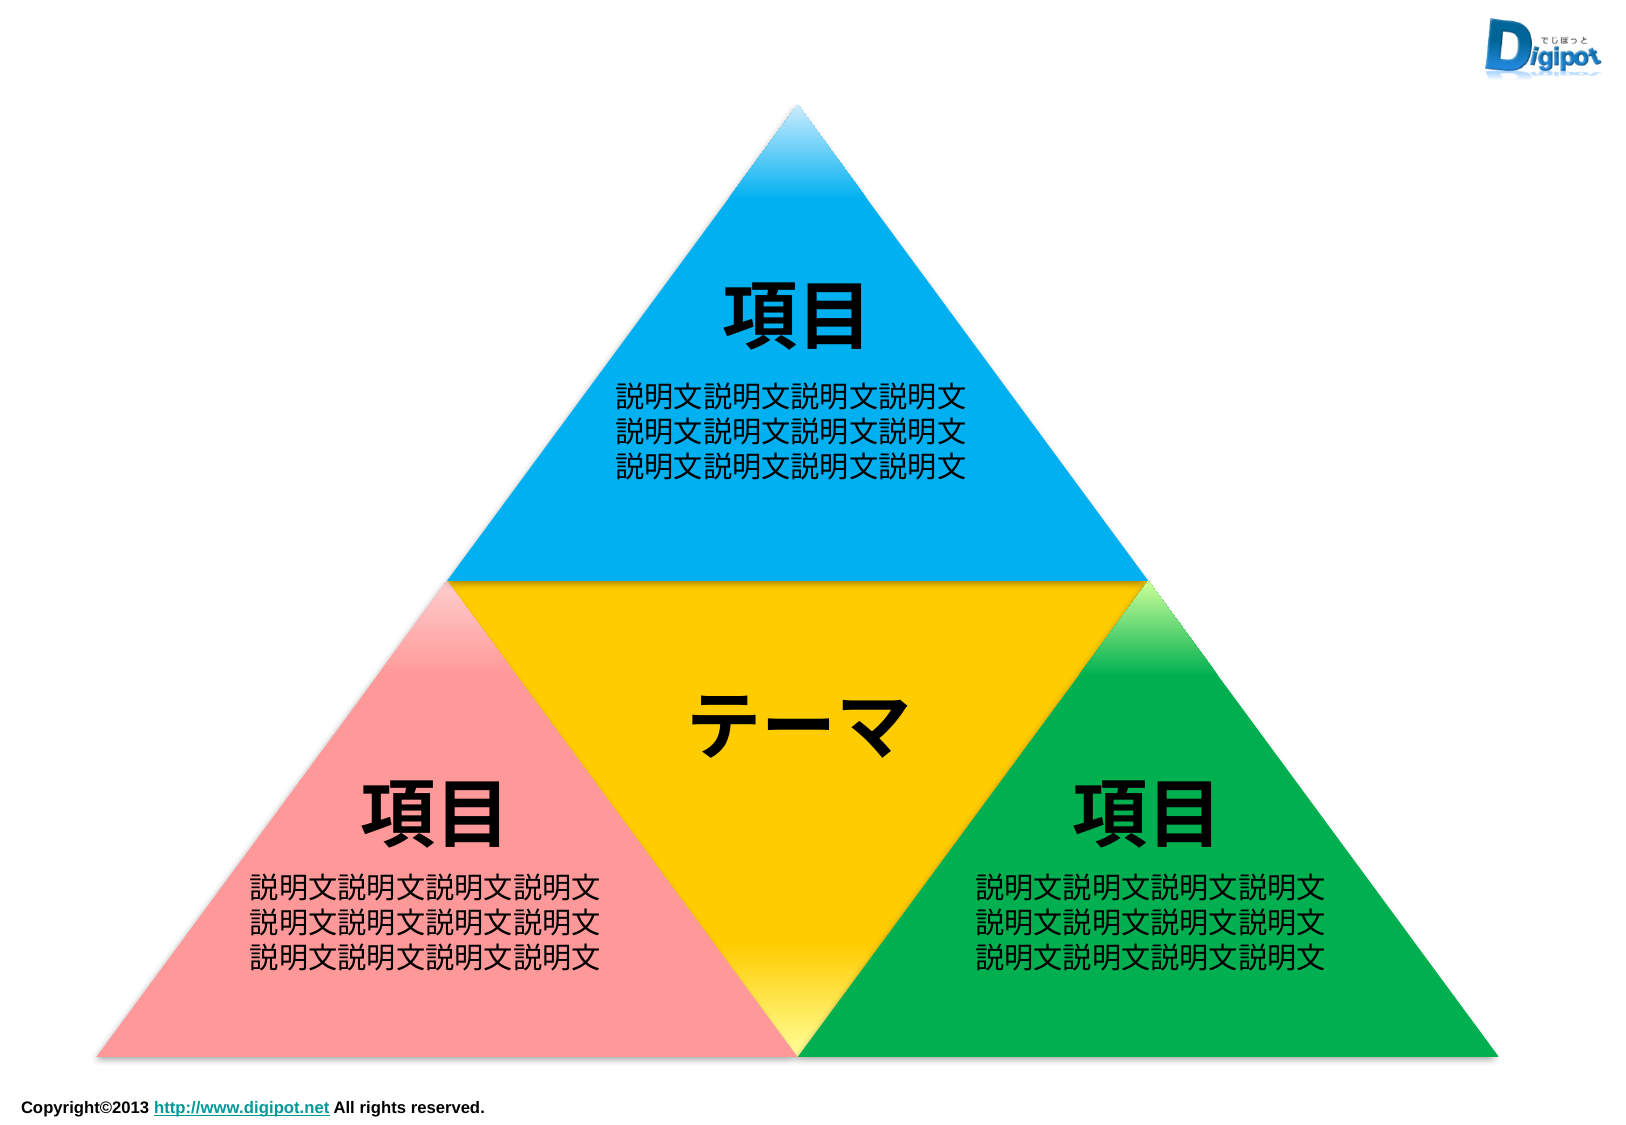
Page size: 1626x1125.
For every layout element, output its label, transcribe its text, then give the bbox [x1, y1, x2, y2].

text_box 説明文説明文説明文説明文説明文説明文説明文説明文説明文説明文説明文説明文 [600, 370, 1001, 491]
picture [1485, 18, 1602, 82]
text_box [458, 590, 1135, 1050]
text_box 項目 [345, 758, 526, 862]
text_box テーマ [671, 671, 926, 776]
text_box [797, 580, 1499, 1058]
text_box [96, 585, 795, 1058]
text_box [446, 373, 1148, 581]
text_box 説明文説明文説明文説明文説明文説明文説明文説明文説明文説明文説明文説明文 [235, 862, 636, 982]
text_box 説明文説明文説明文説明文説明文説明文説明文説明文説明文説明文説明文説明文 [960, 862, 1361, 982]
text_box [602, 104, 993, 370]
text_box 項目 [1057, 758, 1237, 862]
text_box 項目 [707, 261, 888, 367]
